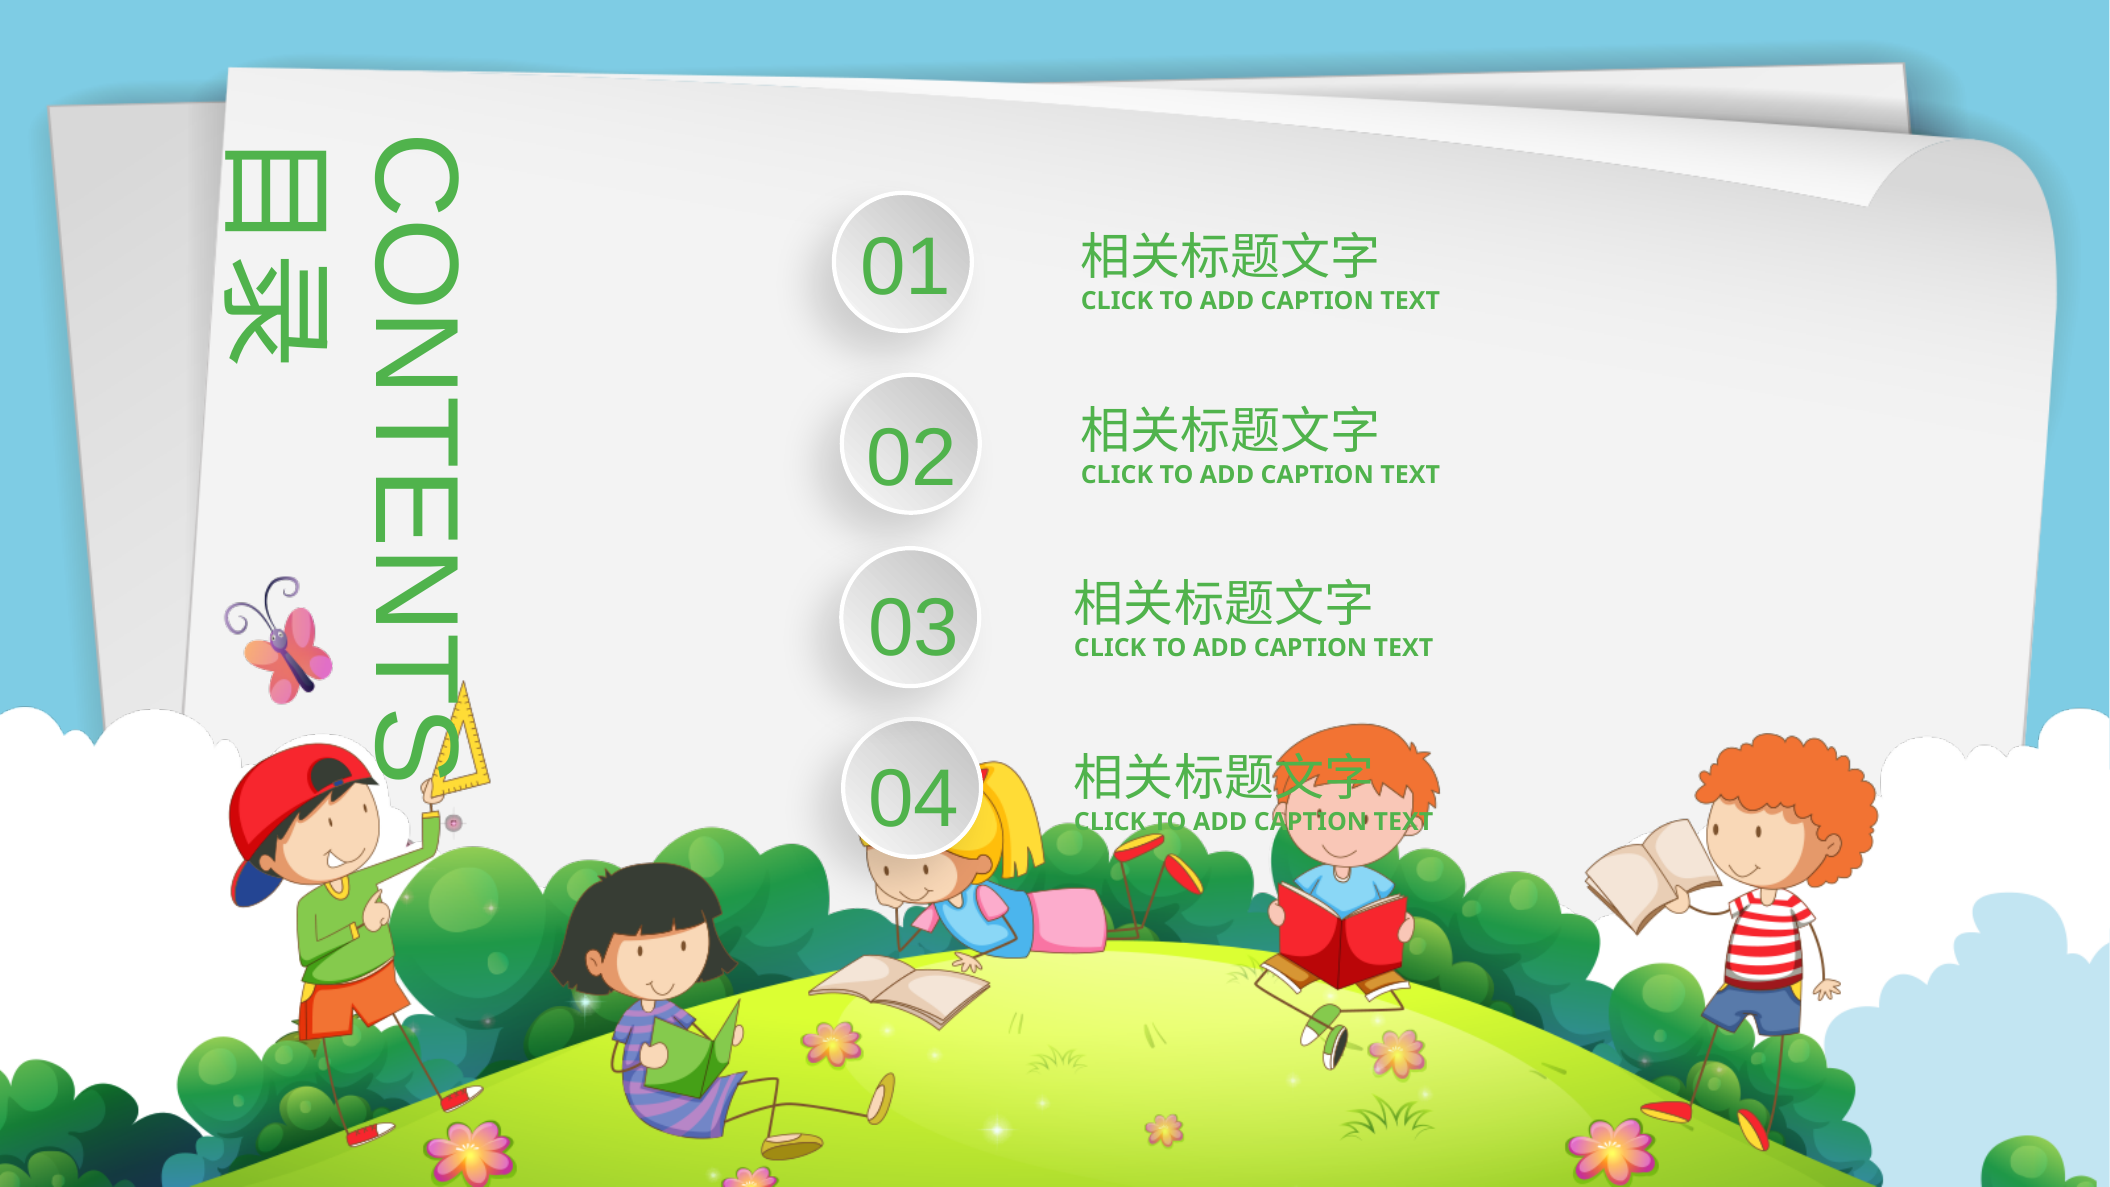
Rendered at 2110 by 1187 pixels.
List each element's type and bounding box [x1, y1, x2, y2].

text_box [841, 548, 980, 687]
text_box [833, 192, 972, 331]
picture [0, 0, 2110, 1187]
text_box [841, 374, 980, 513]
text_box [843, 718, 982, 857]
